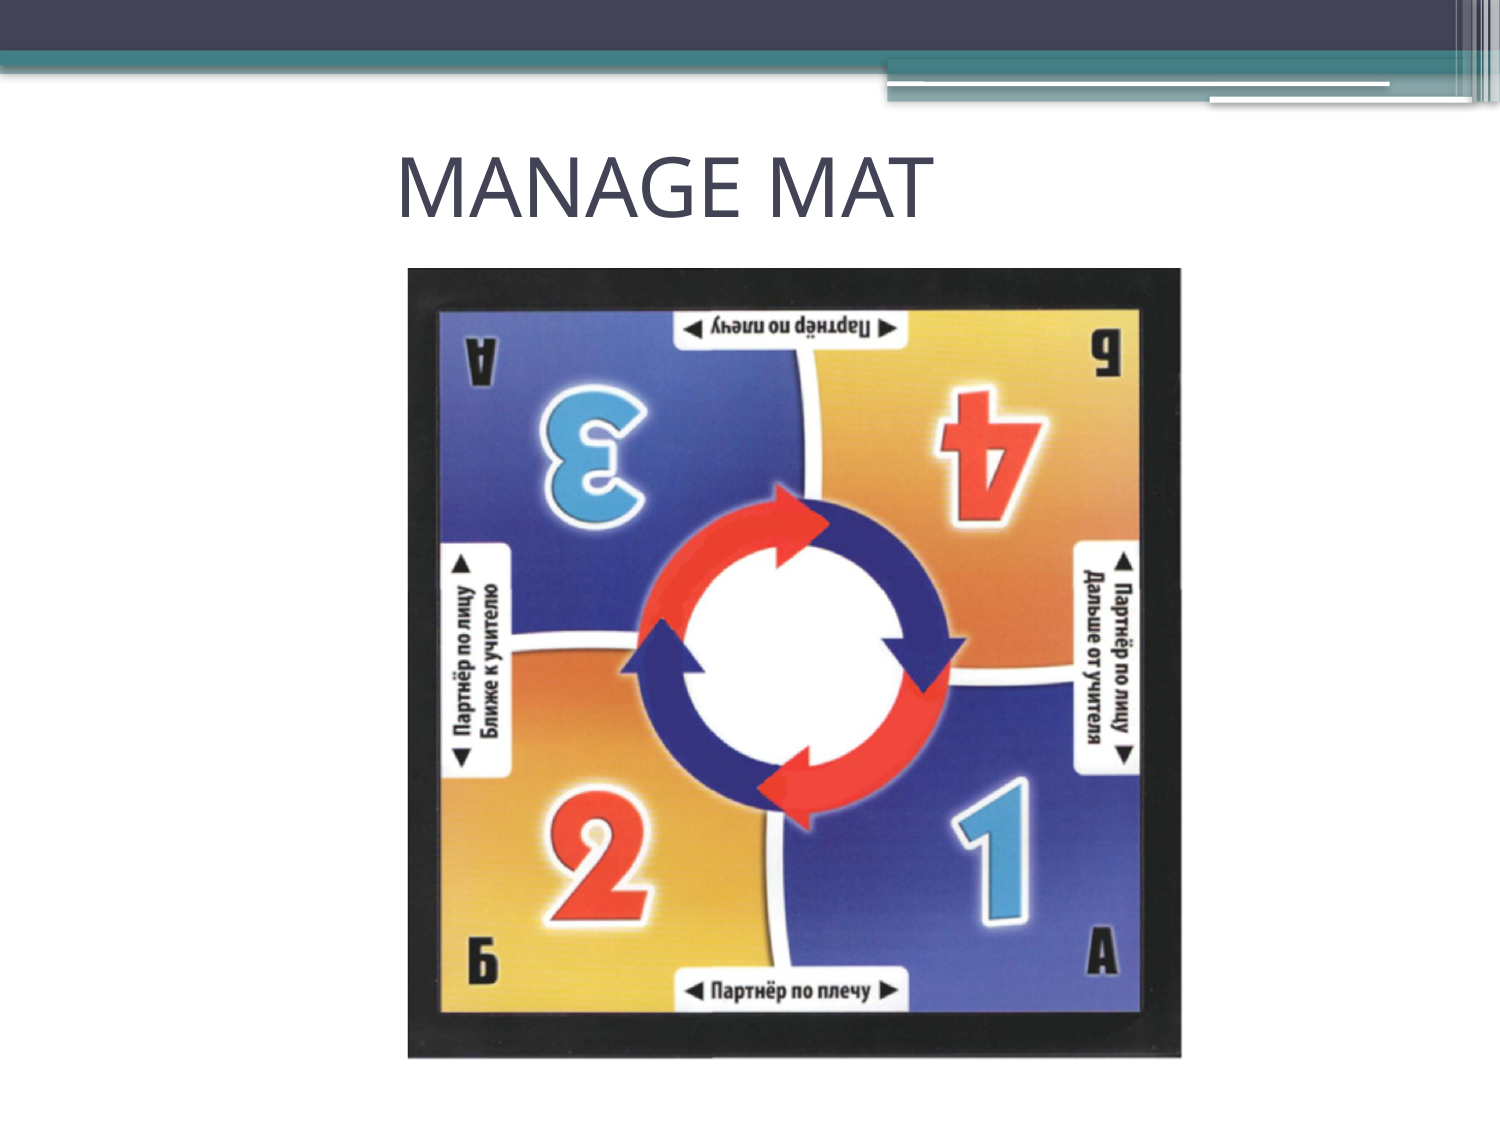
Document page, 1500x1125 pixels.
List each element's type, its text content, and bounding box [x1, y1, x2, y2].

title MANAGE MAT [75, 113, 1425, 256]
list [407, 266, 1183, 1060]
